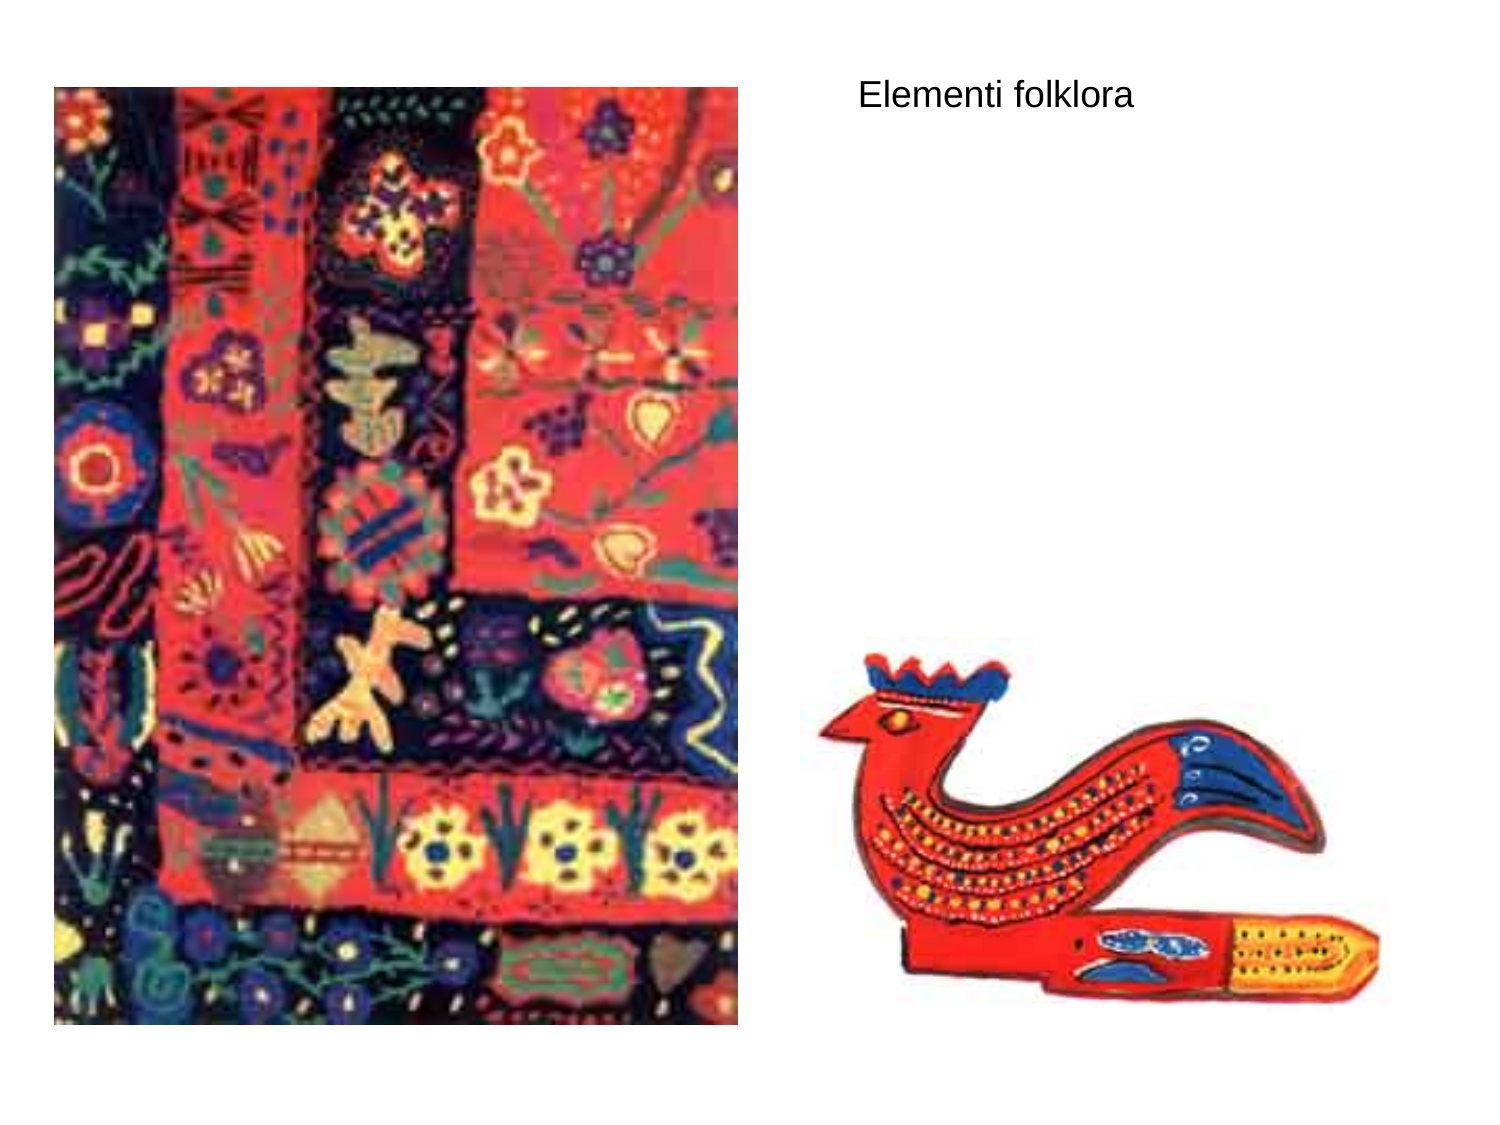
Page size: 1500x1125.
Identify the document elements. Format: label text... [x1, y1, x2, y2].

picture [53, 87, 738, 1026]
text_box Elementi folklora [843, 62, 1150, 123]
picture [799, 637, 1390, 1026]
